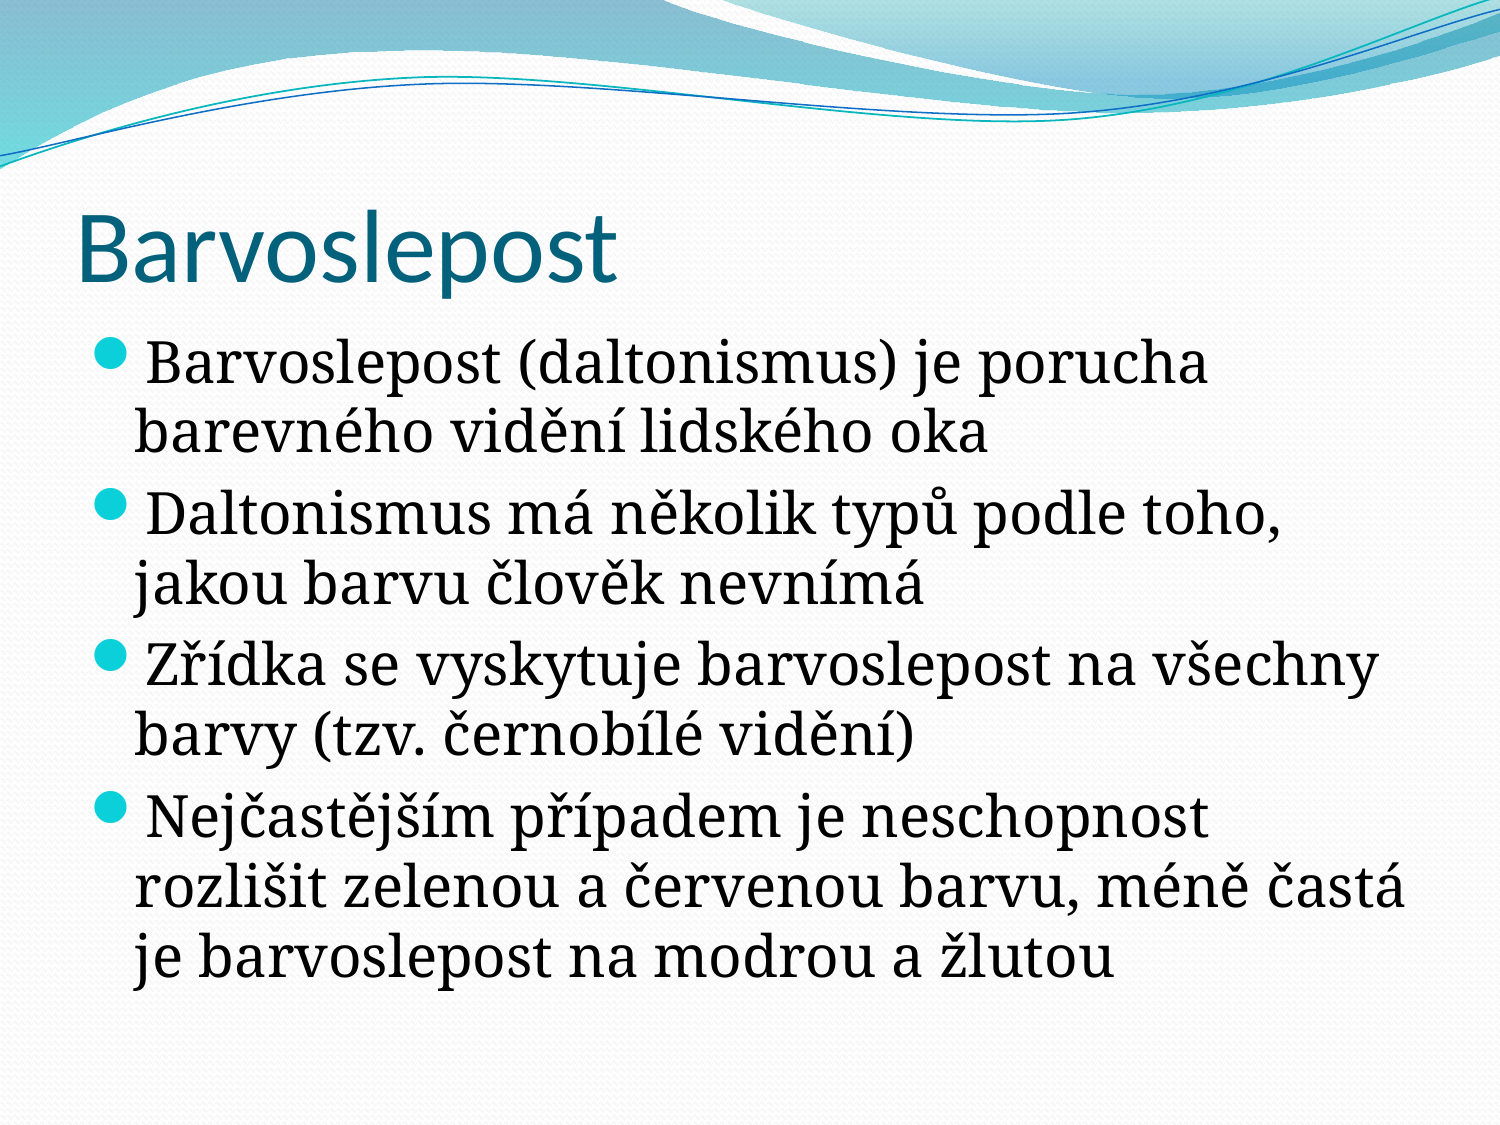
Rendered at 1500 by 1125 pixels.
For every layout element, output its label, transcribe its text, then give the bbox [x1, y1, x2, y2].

title Barvoslepost [75, 115, 1425, 303]
list Barvoslepost (daltonismus) je porucha barevného vidění lidského oka Daltonismus má několik typů podle toho, jakou barvu člověk nevnímá Zřídka se vyskytuje barvoslepost na všechny barvy (tzv. černobílé vidění) Nejčastějším případem je neschopnost rozlišit zelenou a červenou barvu, méně častá je barvoslepost na modrou a žlutou [75, 317, 1425, 1038]
